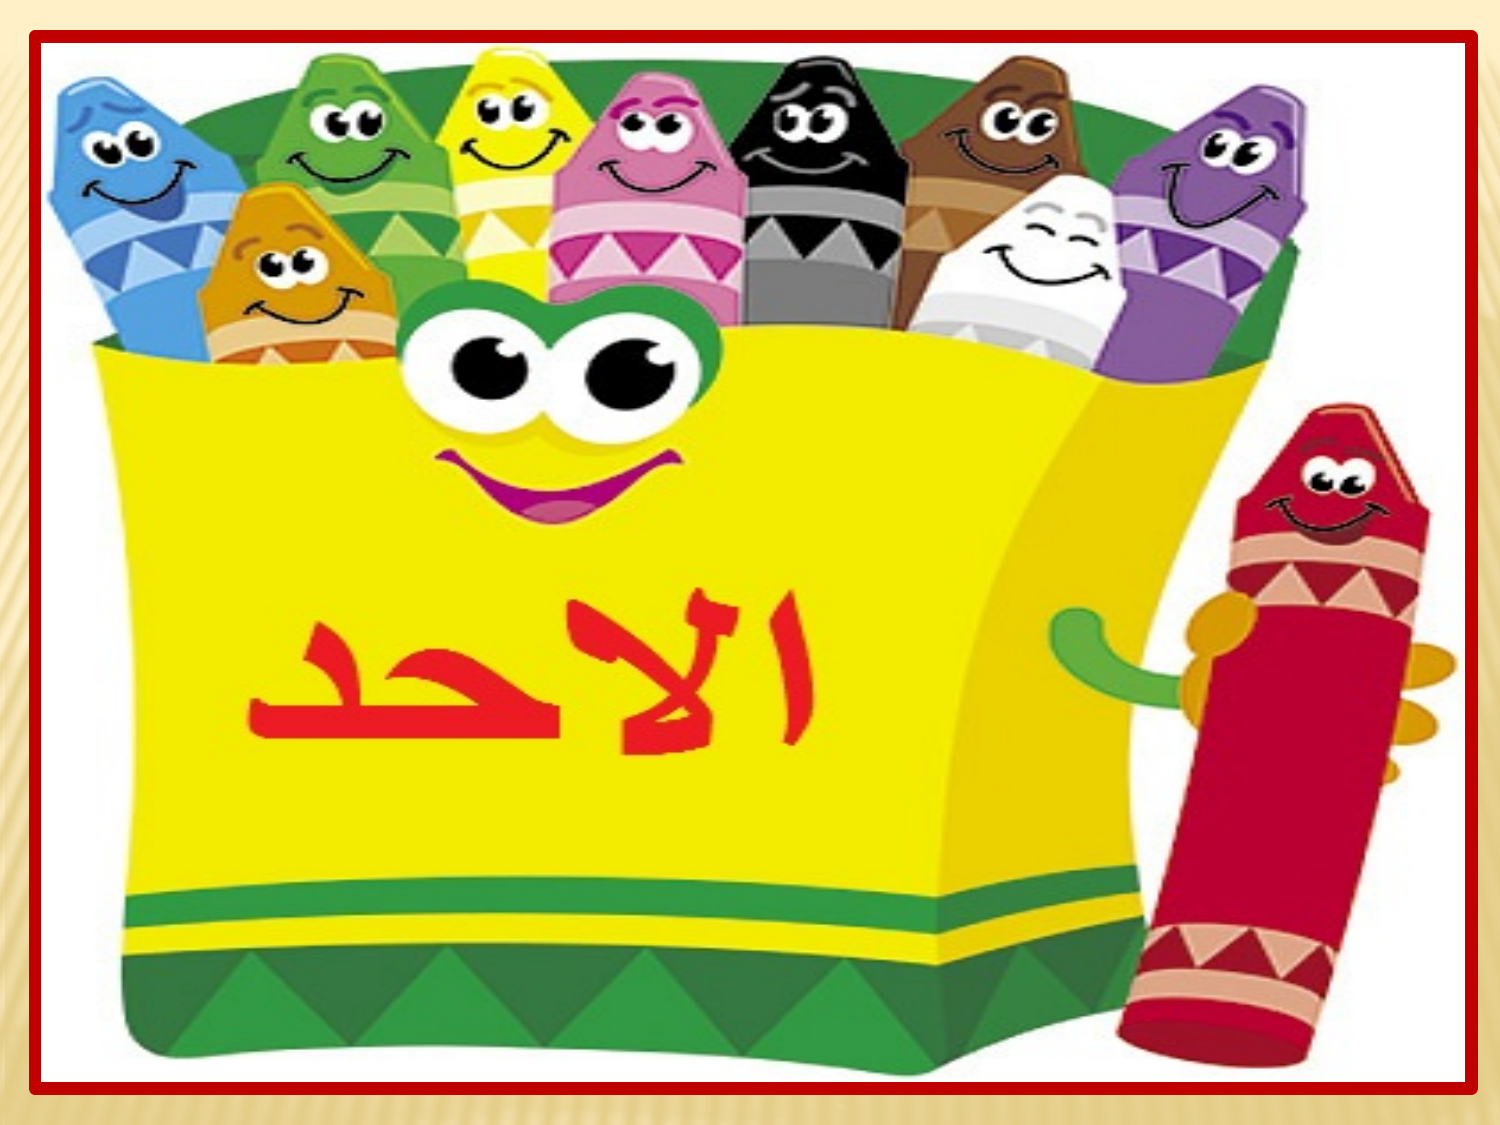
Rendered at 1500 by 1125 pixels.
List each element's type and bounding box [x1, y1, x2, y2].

picture [40, 42, 1466, 1083]
